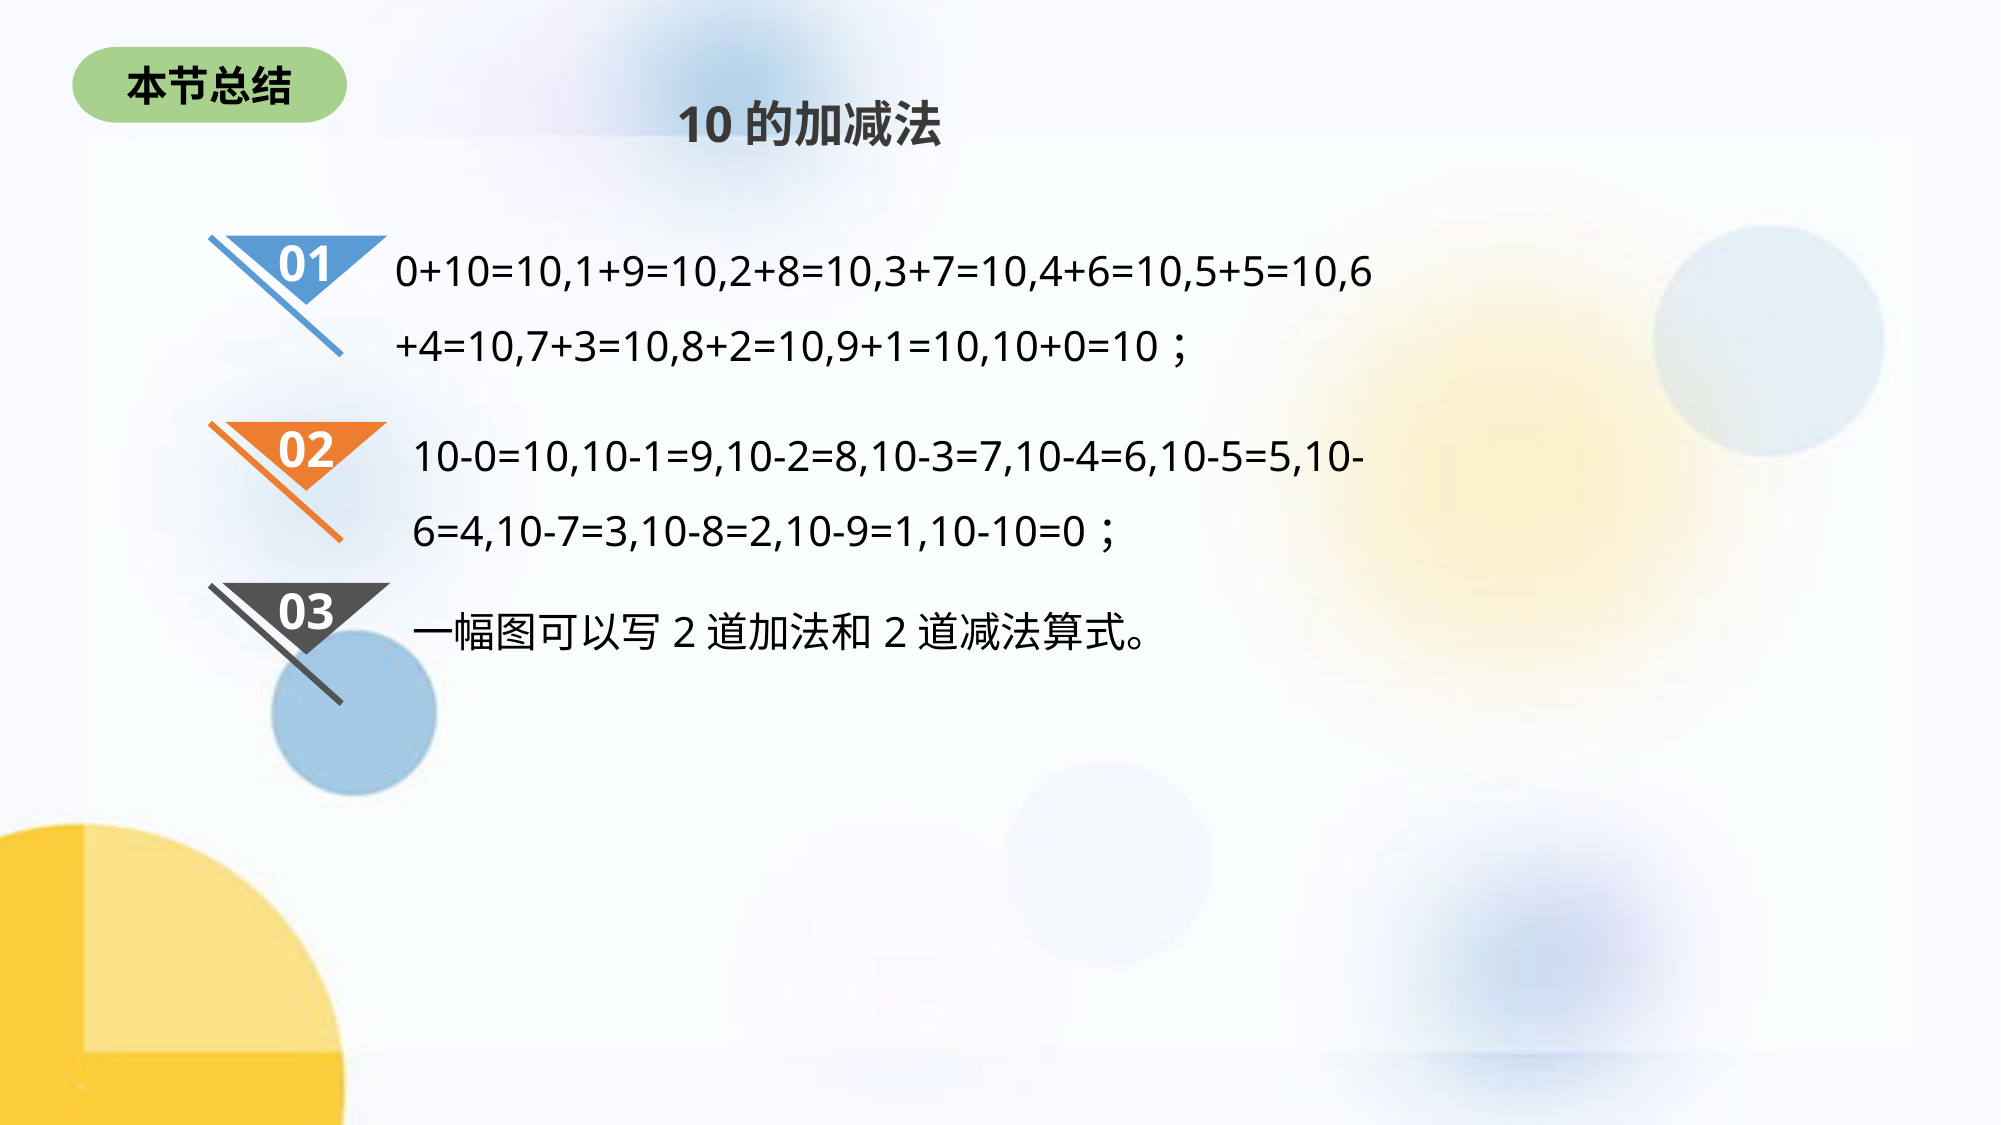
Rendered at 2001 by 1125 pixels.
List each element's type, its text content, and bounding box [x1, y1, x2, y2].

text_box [209, 583, 388, 704]
picture [0, 0, 2001, 1125]
text_box 0+10=10,1+9=10,2+8=10,3+7=10,4+6=10,5+5=10,6+4=10,7+3=10,8+2=10,9+1=10,10+0=10； [387, 216, 1388, 374]
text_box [209, 421, 388, 541]
text_box 10-0=10,10-1=9,10-2=8,10-3=7,10-4=6,10-5=5,10-6=4,10-7=3,10-8=2,10-9=1,10-10=0； [397, 421, 1414, 539]
text_box 一幅图可以写2道加法和2道减法算式。 [397, 560, 1232, 678]
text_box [209, 235, 388, 356]
text_box 本节总结 [71, 46, 348, 124]
text_box 10的加减法 [529, 85, 1090, 160]
